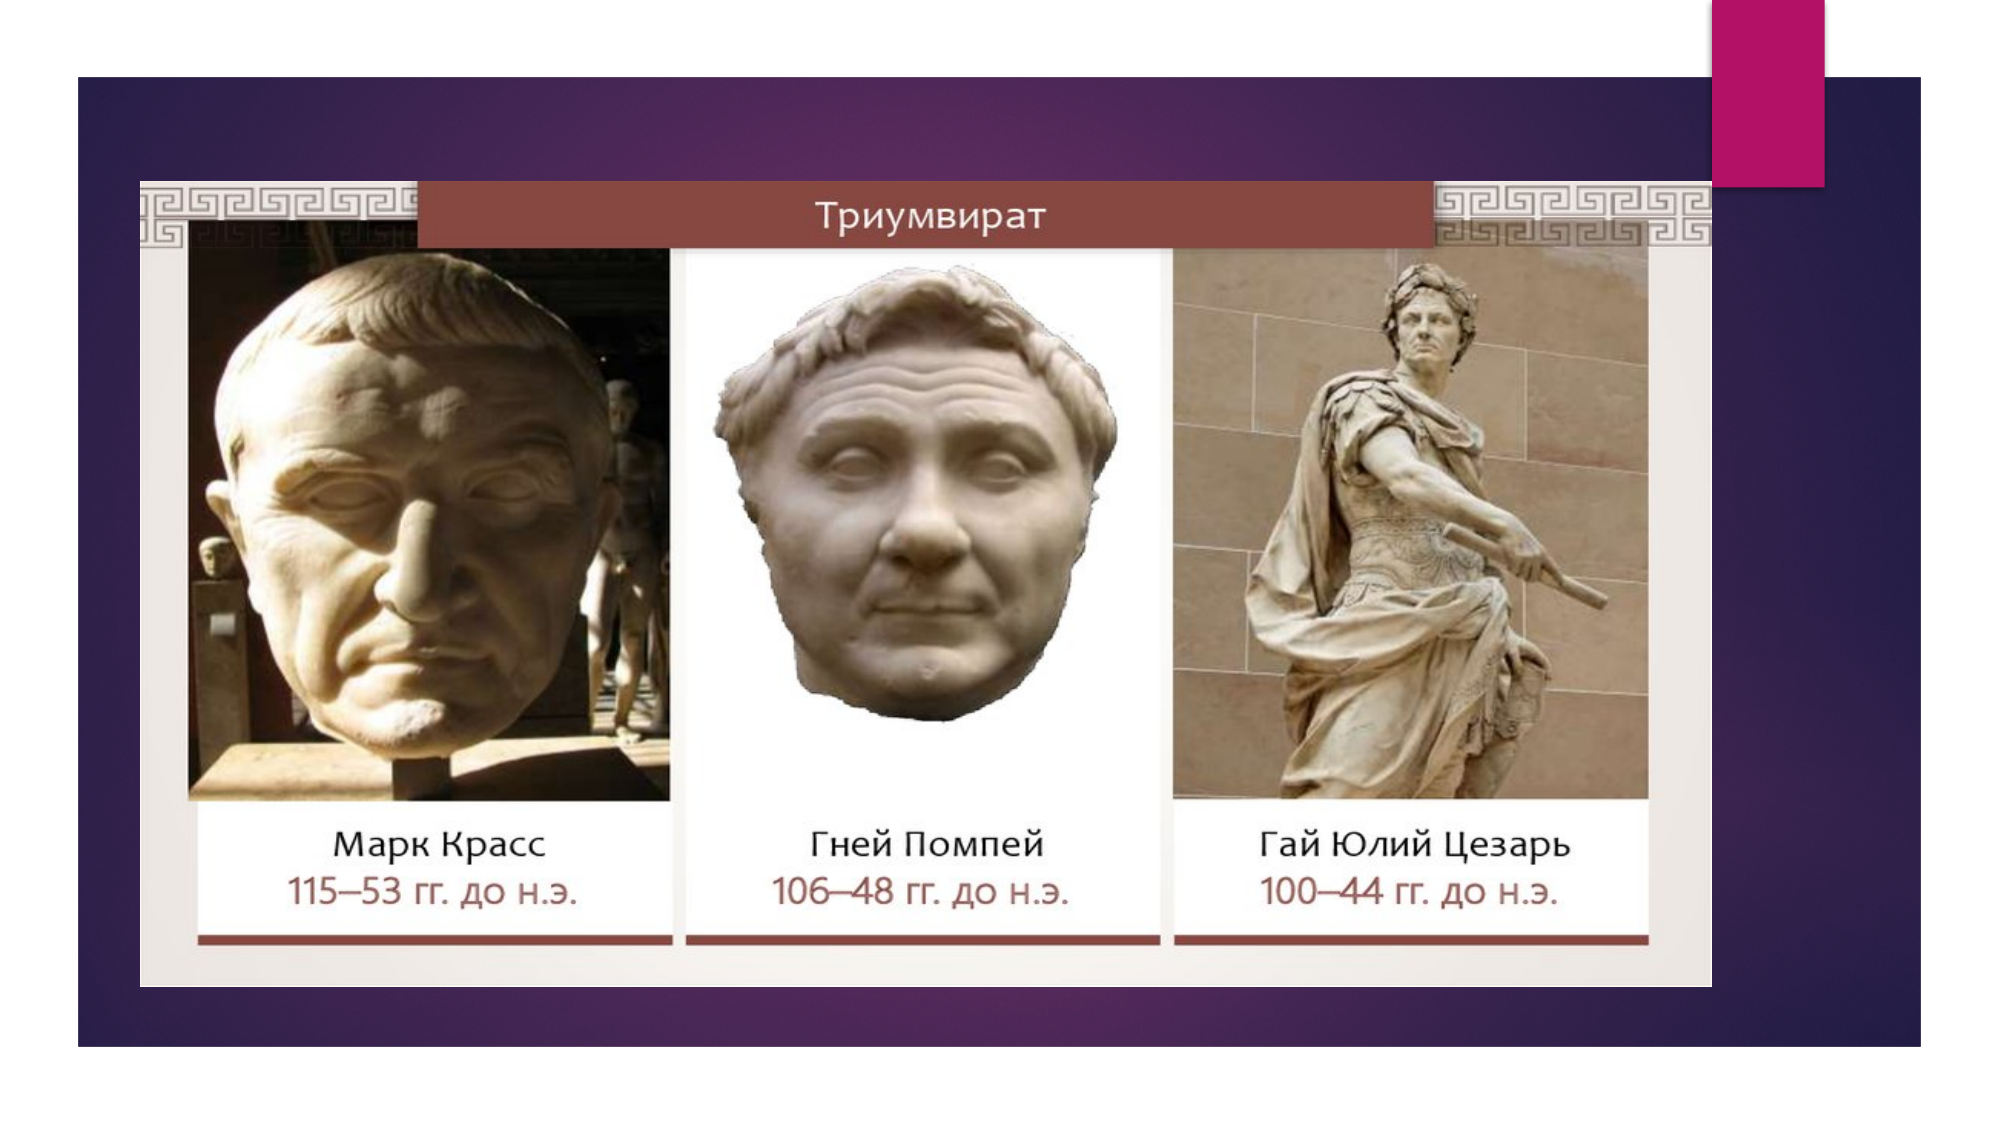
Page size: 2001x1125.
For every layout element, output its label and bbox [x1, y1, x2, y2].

picture [140, 181, 1712, 987]
